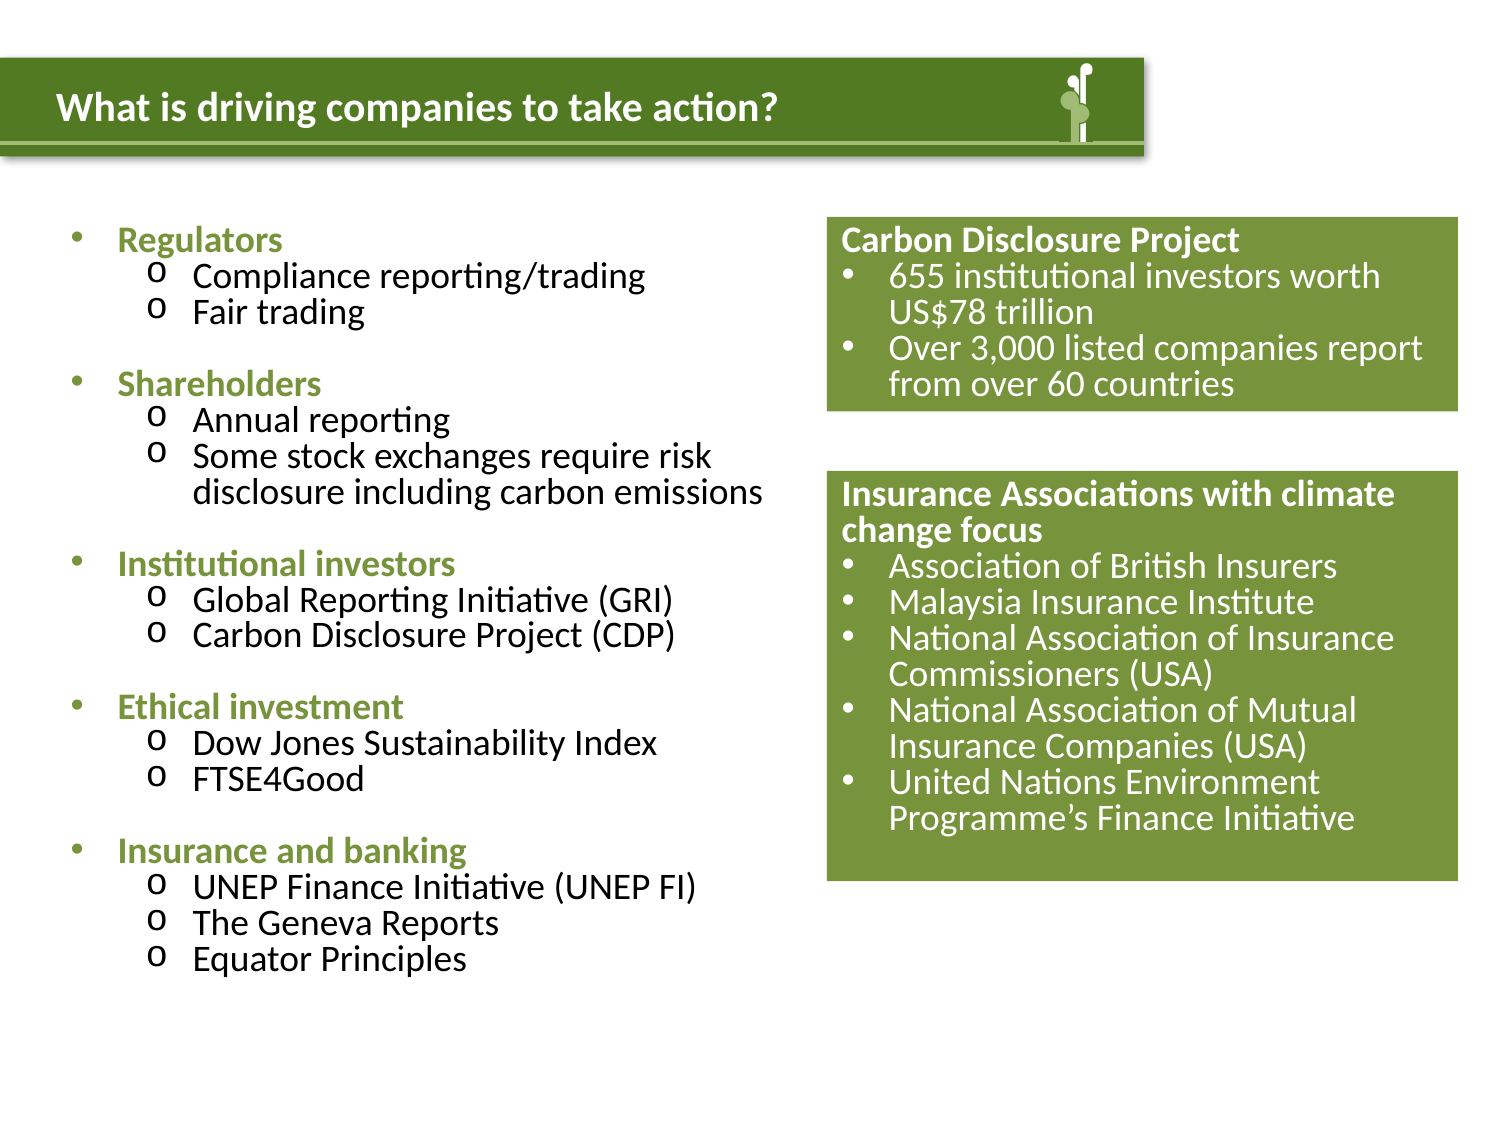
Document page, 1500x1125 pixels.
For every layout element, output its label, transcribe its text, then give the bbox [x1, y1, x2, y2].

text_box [0, 57, 1145, 157]
text_box Carbon Disclosure Project 655 institutional investors worth US$78 trillion Over 3,000 listed companies report from over 60 countries [826, 216, 1458, 412]
text_box Insurance Associations with climate change focus Association of British Insurers Malaysia Insurance Institute National Association of Insurance Commissioners (USA) National Association of Mutual Insurance Companies (USA) United Nations Environment Programme’s Finance Initiative [826, 470, 1458, 882]
text_box Regulators Compliance reporting/trading Fair trading Shareholders Annual reporting Some stock exchanges require risk disclosure including carbon emissions Institutional investors Global Reporting Initiative (GRI) Carbon Disclosure Project (CDP) Ethical investment Dow Jones Sustainability Index FTSE4Good Insurance and banking UNEP Finance Initiative (UNEP FI) The Geneva Reports Equator Principles [55, 216, 794, 1059]
